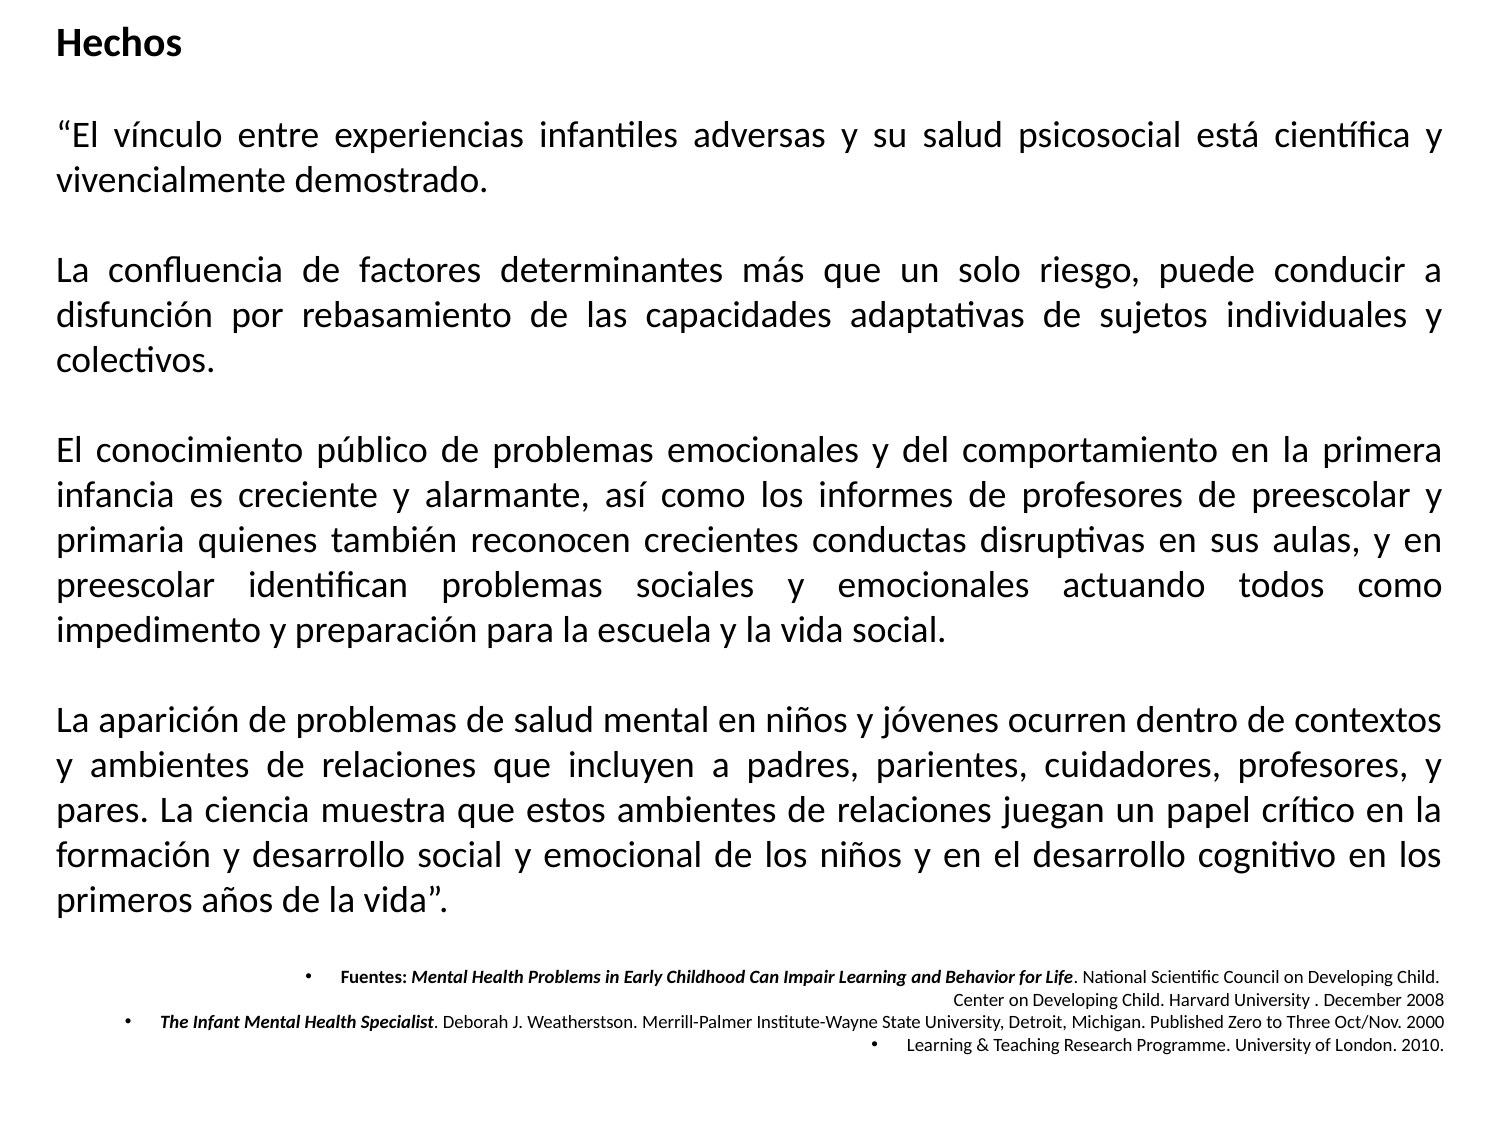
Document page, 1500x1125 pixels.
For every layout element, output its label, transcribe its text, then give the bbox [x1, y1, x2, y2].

text_box Hechos “El vínculo entre experiencias infantiles adversas y su salud psicosocial está científica y vivencialmente demostrado. La confluencia de factores determinantes más que un solo riesgo, puede conducir a disfunción por rebasamiento de las capacidades adaptativas de sujetos individuales y colectivos. El conocimiento público de problemas emocionales y del comportamiento en la primera infancia es creciente y alarmante, así como los informes de profesores de preescolar y primaria quienes también reconocen crecientes conductas disruptivas en sus aulas, y en preescolar identifican problemas sociales y emocionales actuando todos como impedimento y preparación para la escuela y la vida social. La aparición de problemas de salud mental en niños y jóvenes ocurren dentro de contextos y ambientes de relaciones que incluyen a padres, parientes, cuidadores, profesores, y pares. La ciencia muestra que estos ambientes de relaciones juegan un papel crítico en la formación y desarrollo social y emocional de los niños y en el desarrollo cognitivo en los primeros años de la vida”. Fuentes: Mental Health Problems in Early Childhood Can Impair Learning and Behavior for Life. National Scientific Council on Developing Child. Center on Developing Child. Harvard University . December 2008 The Infant Mental Health Specialist. Deborah J. Weatherstson. Merrill-Palmer Institute-Wayne State University, Detroit, Michigan. Published Zero to Three Oct/Nov. 2000 Learning & Teaching Research Programme. University of London. 2010. [41, 7, 1459, 1125]
